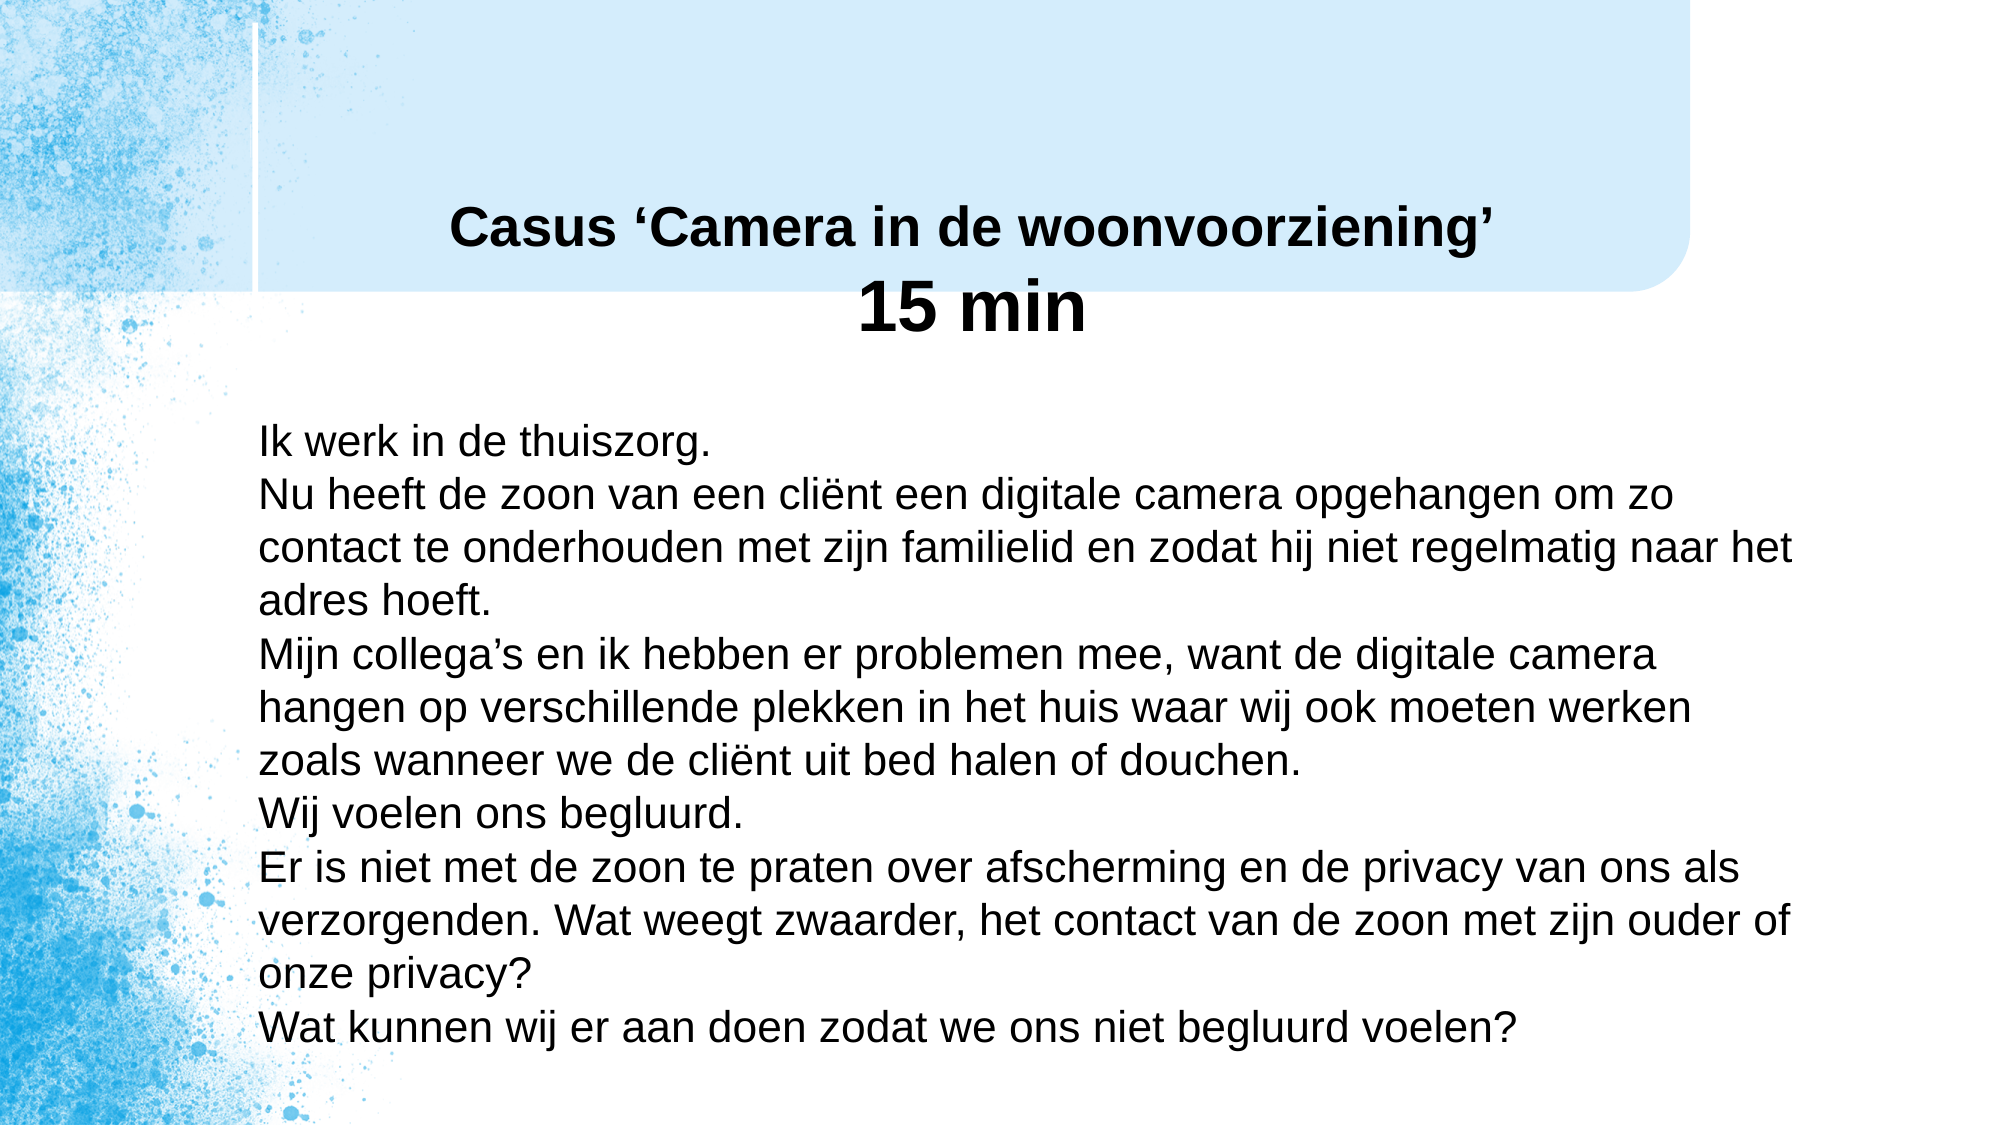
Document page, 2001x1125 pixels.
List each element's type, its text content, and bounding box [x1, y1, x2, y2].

picture [0, 0, 415, 1125]
list Ik werk in de thuiszorg. Nu heeft de zoon van een cliënt een digitale camera opgehangen om zo contact te onderhouden met zijn familielid en zodat hij niet regelmatig naar het adres hoeft. Mijn collega’s en ik hebben er problemen mee, want de digitale camera hangen op verschillende plekken in het huis waar wij ook moeten werken zoals wanneer we de cliënt uit bed halen of douchen. Wij voelen ons begluurd. Er is niet met de zoon te praten over afscherming en de privacy van ons als verzorgenden. Wat weegt zwaarder, het contact van de zoon met zijn ouder of onze privacy? Wat kunnen wij er aan doen zodat we ons niet begluurd voelen? [258, 411, 1800, 1054]
title Casus ‘Camera in de woonvoorziening’ 15 min [433, 179, 1512, 346]
text_box [252, 22, 259, 335]
